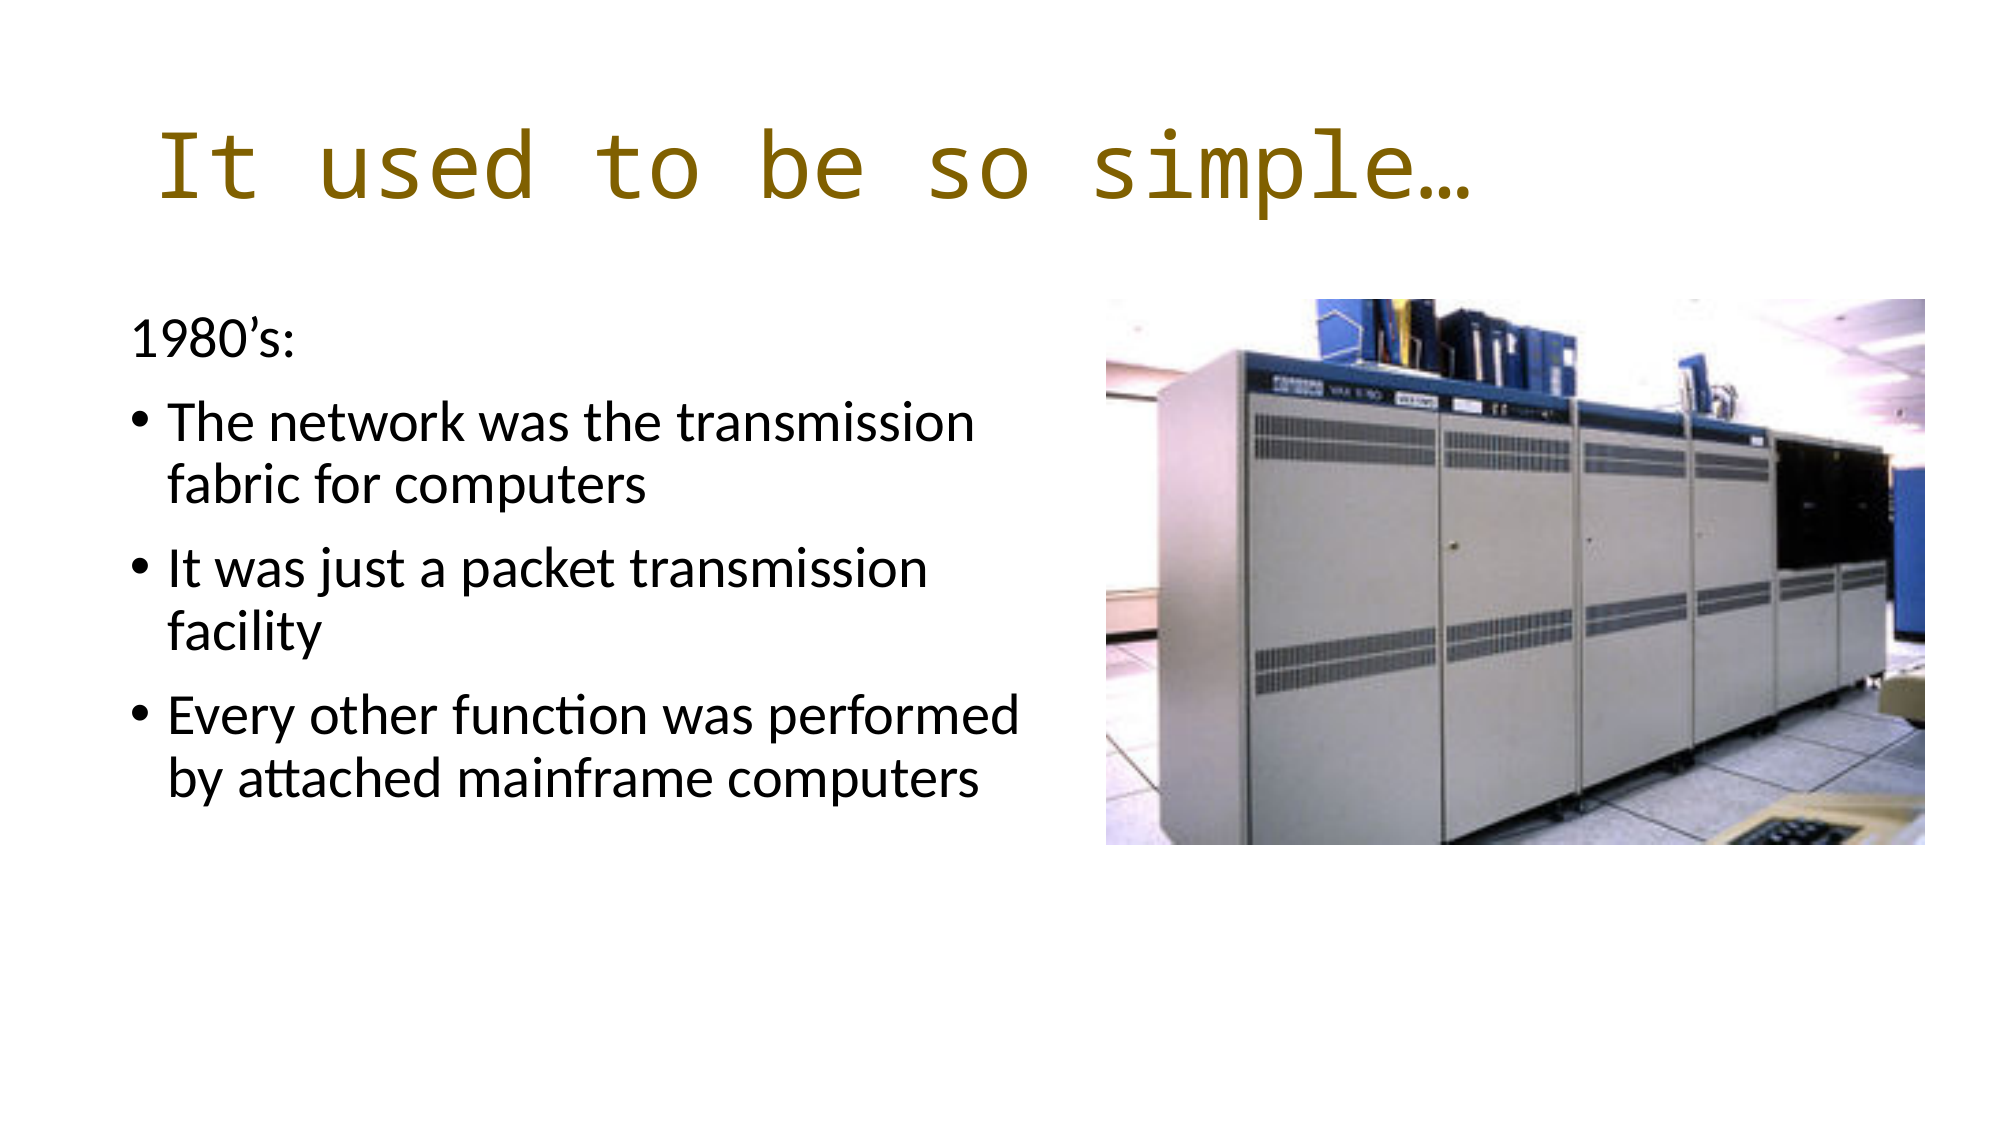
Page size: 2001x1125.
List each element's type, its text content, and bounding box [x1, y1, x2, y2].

picture [1106, 299, 1925, 845]
list 1980’s: The network was the transmission fabric for computers It was just a packet transmission facility Every other function was performed by attached mainframe computers [115, 299, 1092, 1014]
title It used to be so simple… [137, 59, 1863, 278]
